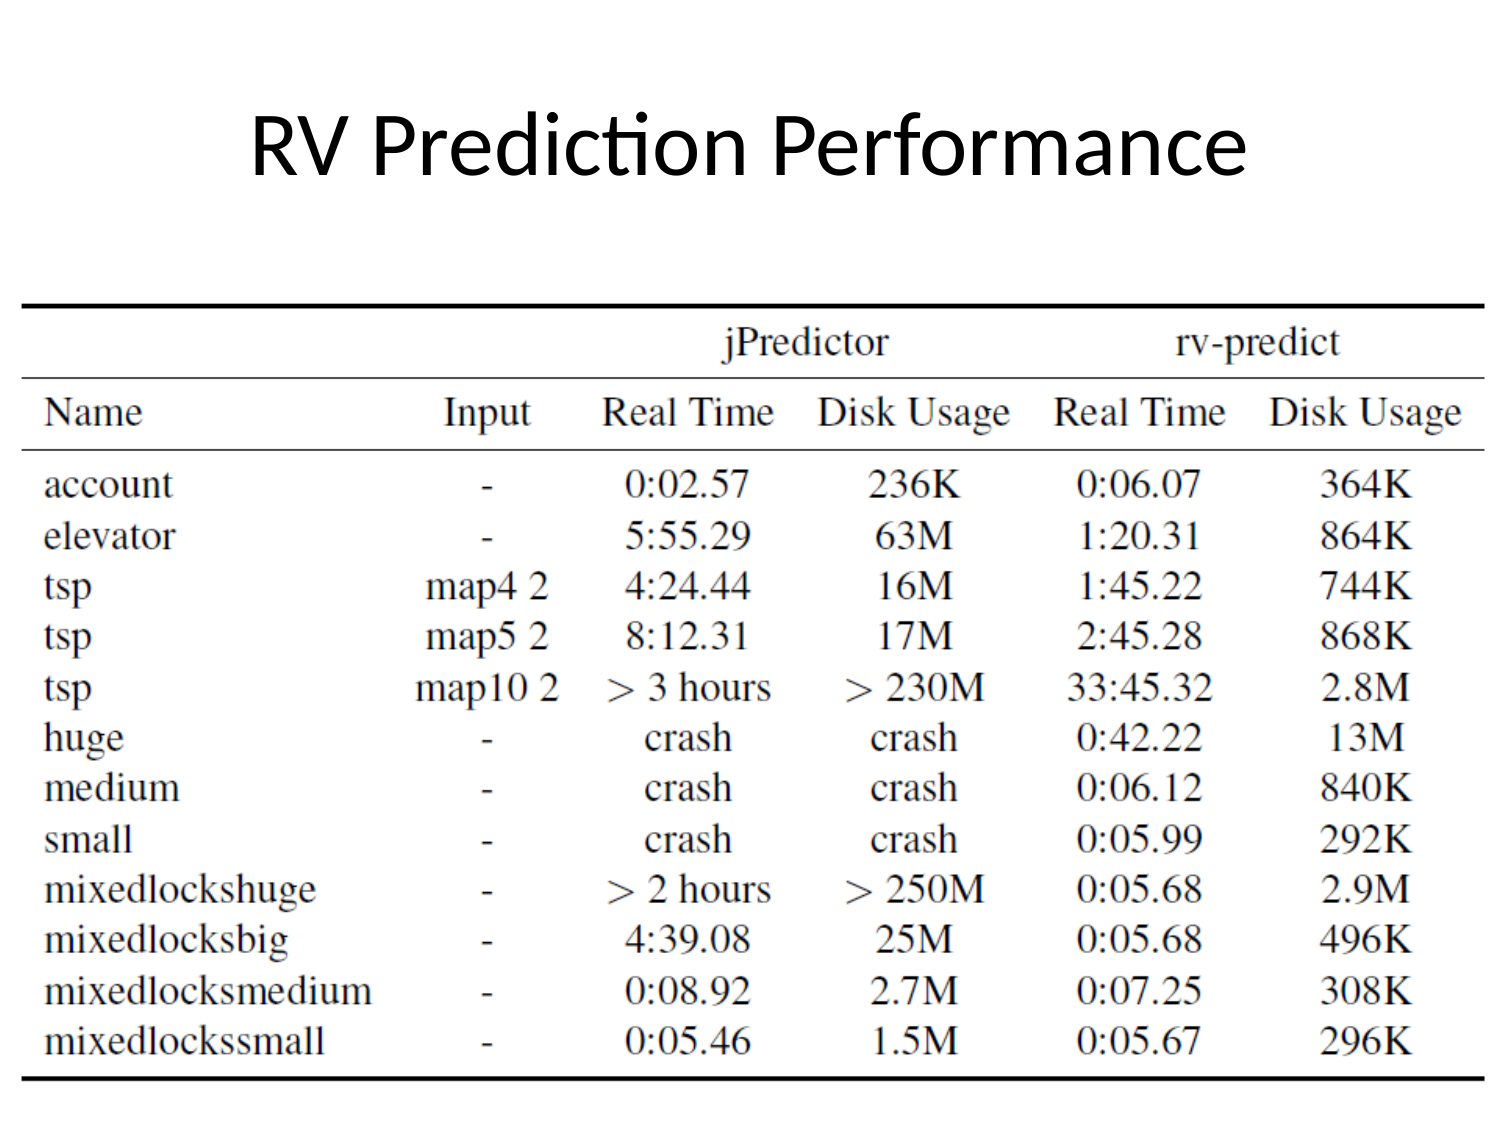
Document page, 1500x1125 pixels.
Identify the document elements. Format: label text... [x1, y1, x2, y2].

picture [0, 279, 1500, 1101]
title RV Prediction Performance [75, 45, 1425, 233]
